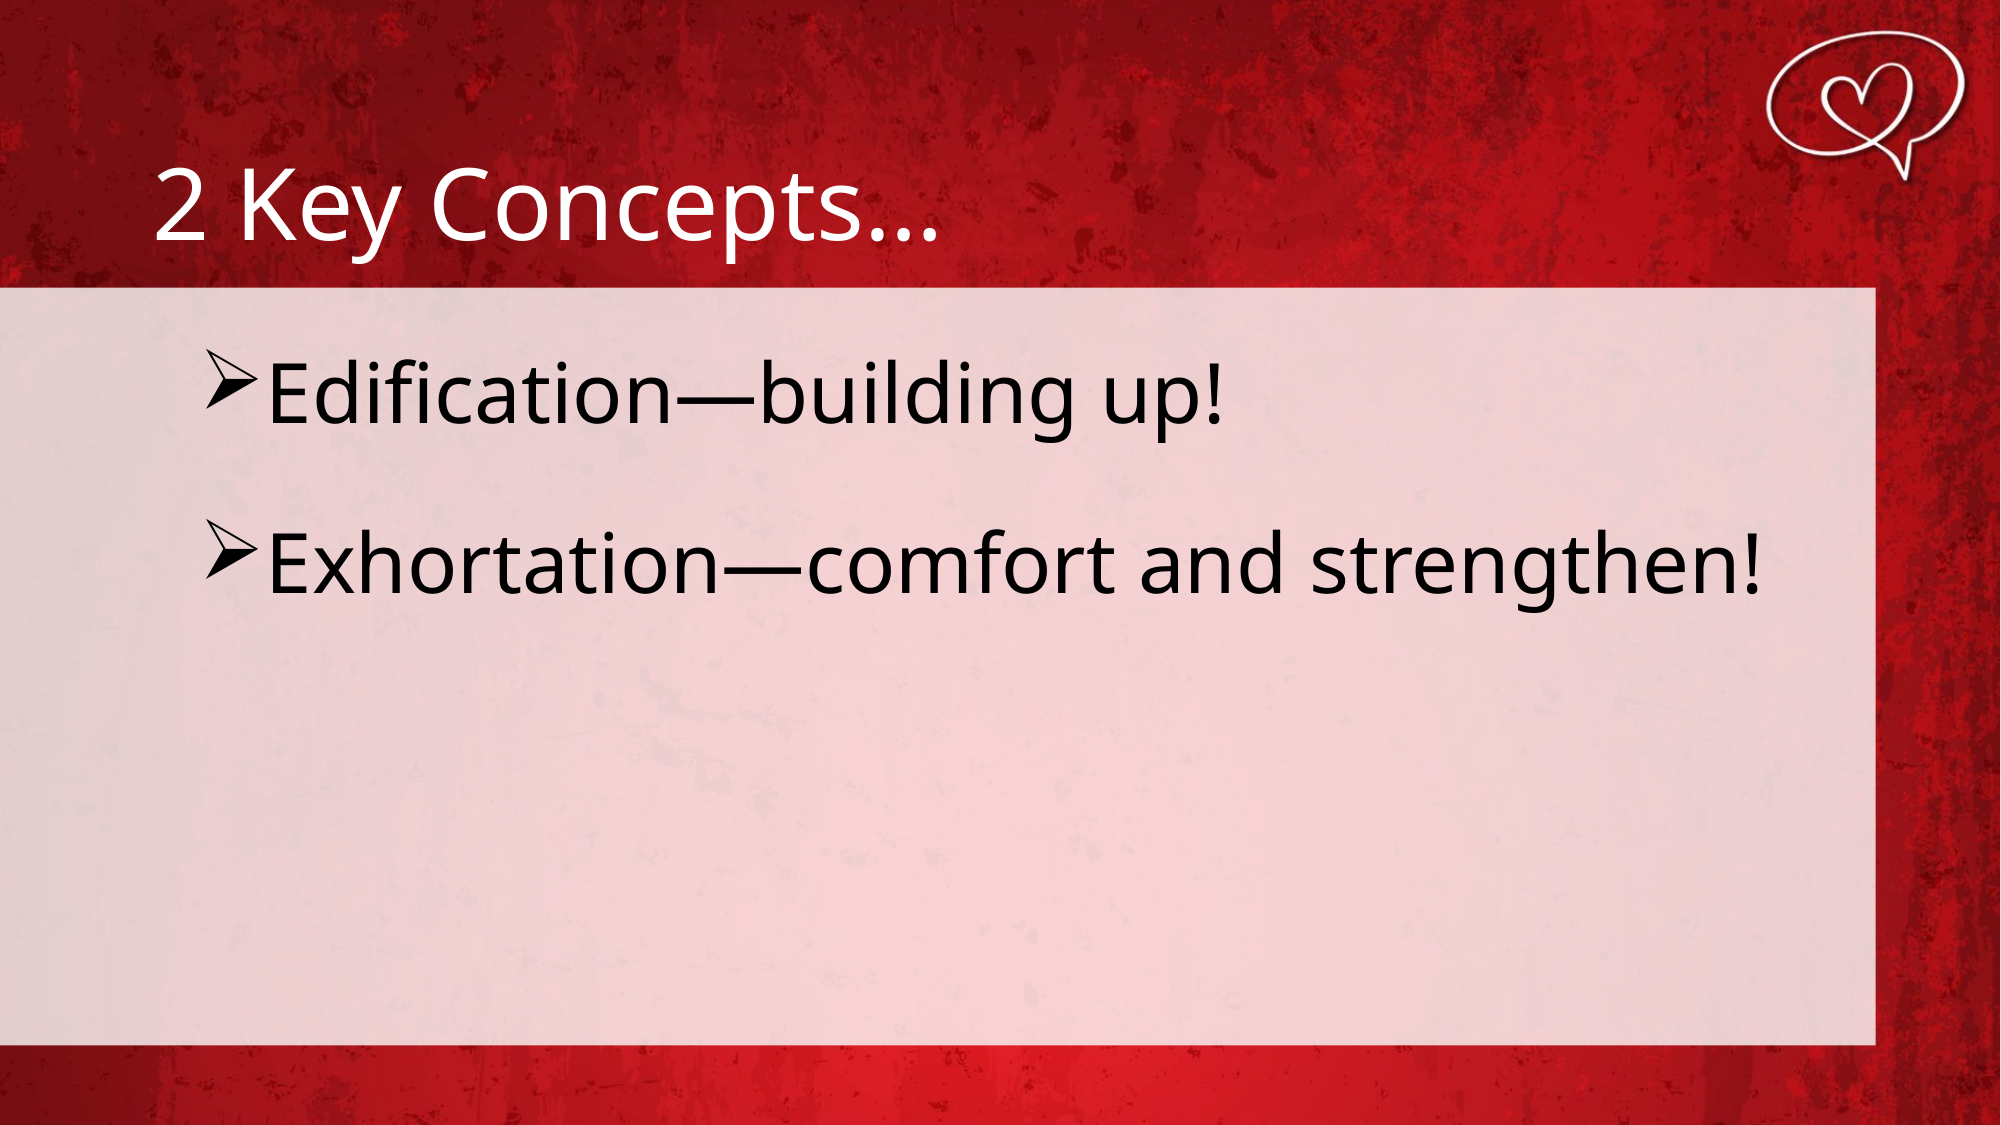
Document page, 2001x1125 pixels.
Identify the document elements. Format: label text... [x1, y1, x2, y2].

title 2 Key Concepts… [137, 59, 1863, 271]
list Edification—building up! Exhortation—comfort and strengthen! [184, 299, 1842, 630]
picture [0, 0, 2001, 1125]
